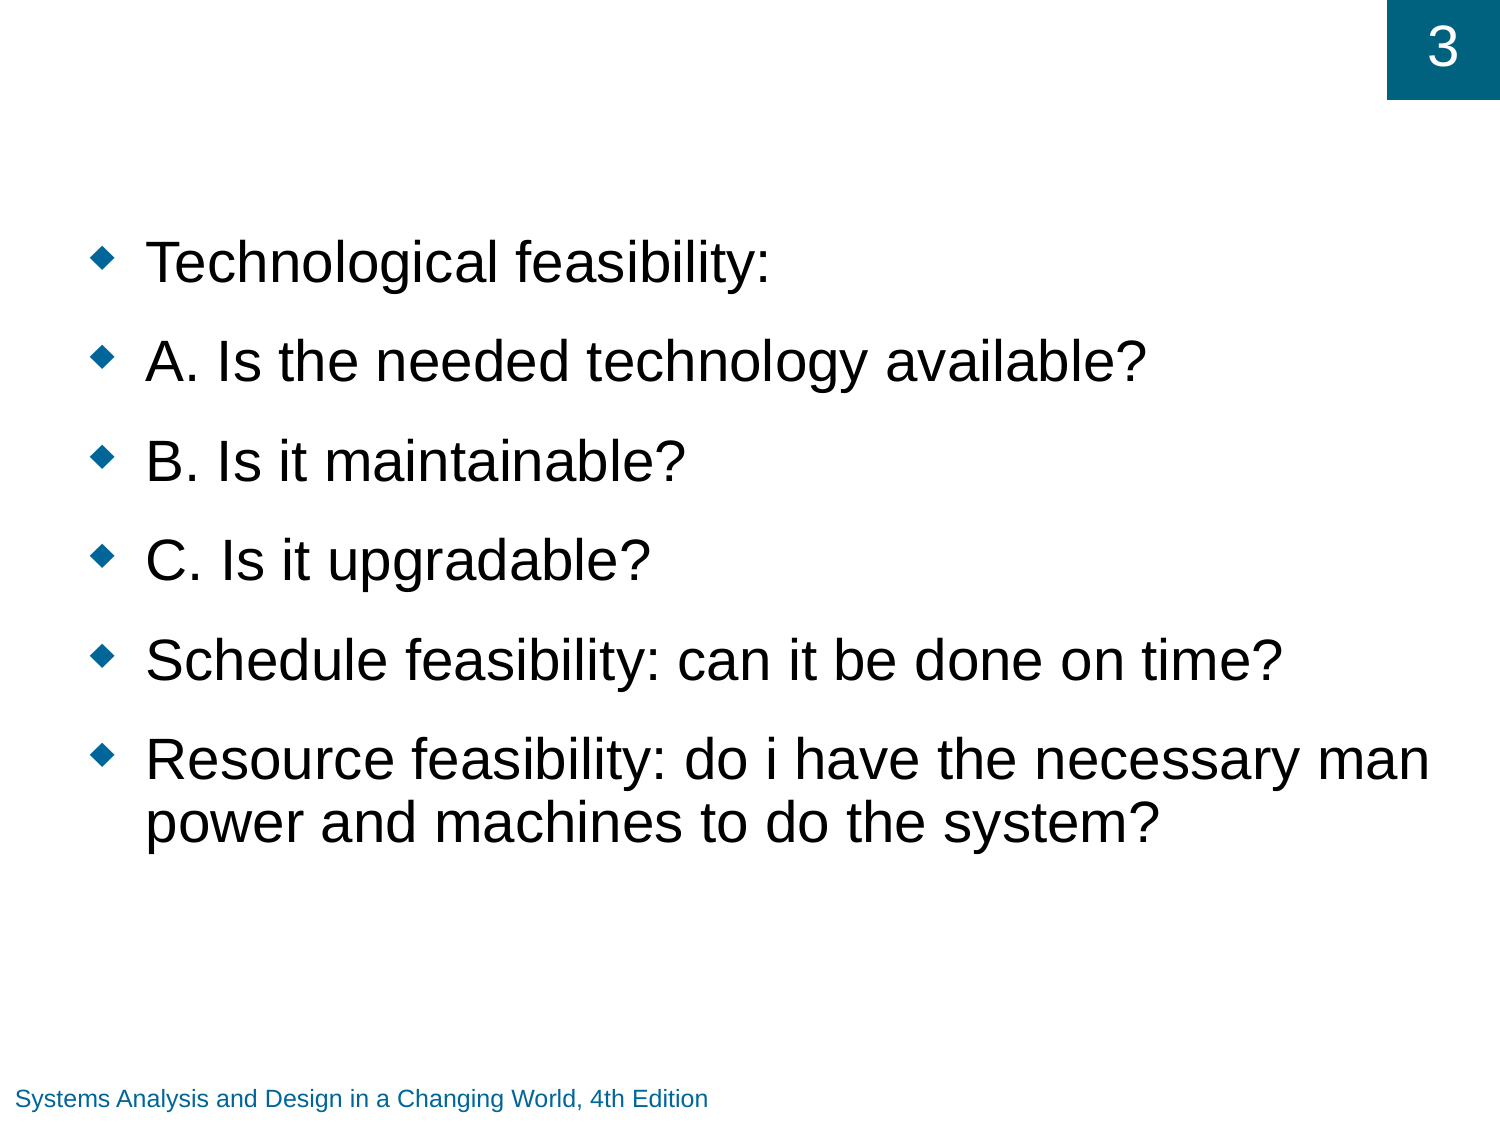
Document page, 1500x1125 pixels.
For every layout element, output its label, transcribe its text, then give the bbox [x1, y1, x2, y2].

list Technological feasibility: A. Is the needed technology available? B. Is it maintainable? C. Is it upgradable? Schedule feasibility: can it be done on time? Resource feasibility: do i have the necessary man power and machines to do the system? [74, 224, 1450, 1038]
footer Systems Analysis and Design in a Changing World, 4th Edition [0, 1074, 1138, 1125]
